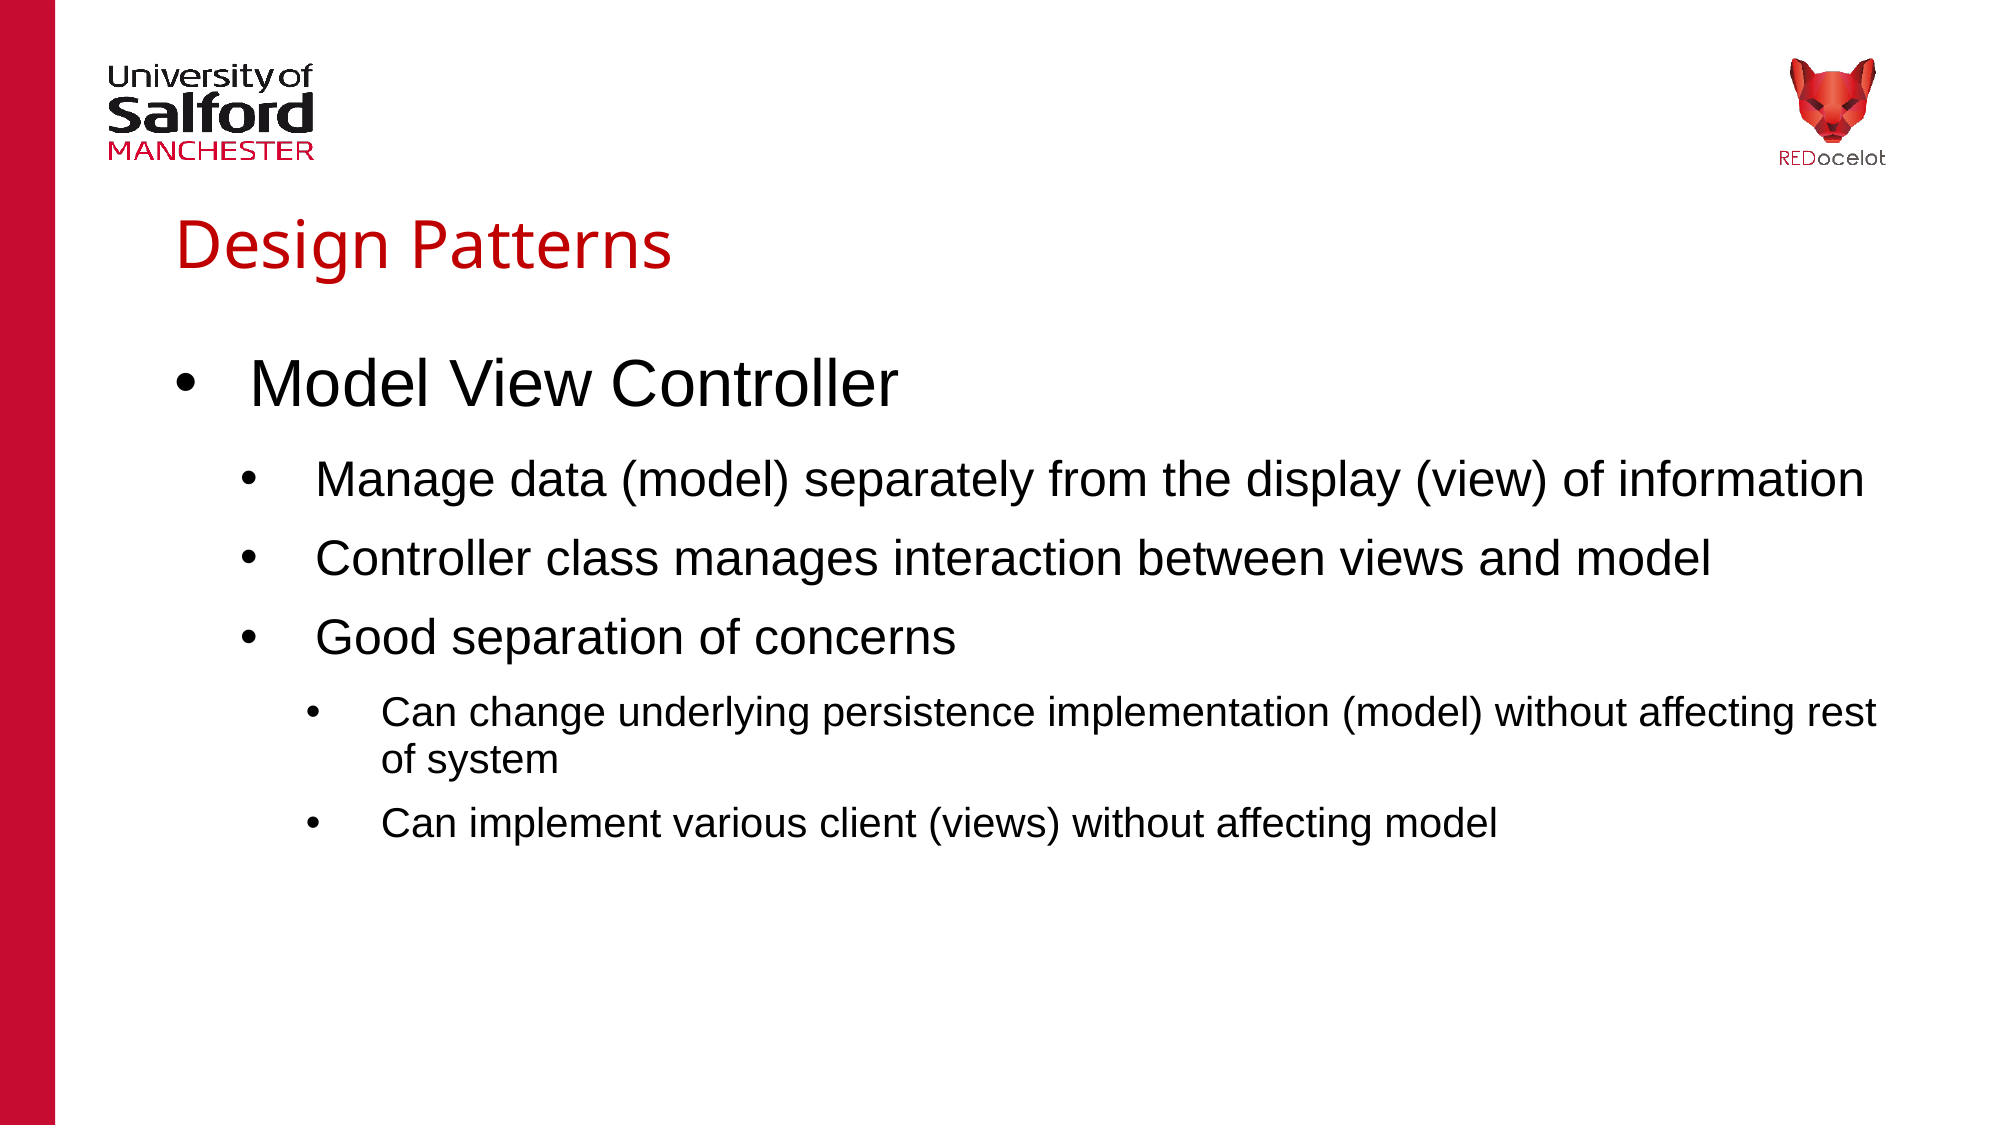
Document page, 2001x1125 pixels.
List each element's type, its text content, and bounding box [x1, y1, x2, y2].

list Model View Controller Manage data (model) separately from the display (view) of information Controller class manages interaction between views and model Good separation of concerns Can change underlying persistence implementation (model) without affecting rest of system Can implement various client (views) without affecting model [159, 340, 1899, 1004]
title Design Patterns [159, 201, 1899, 310]
picture [1766, 43, 1899, 180]
picture [60, 27, 362, 196]
